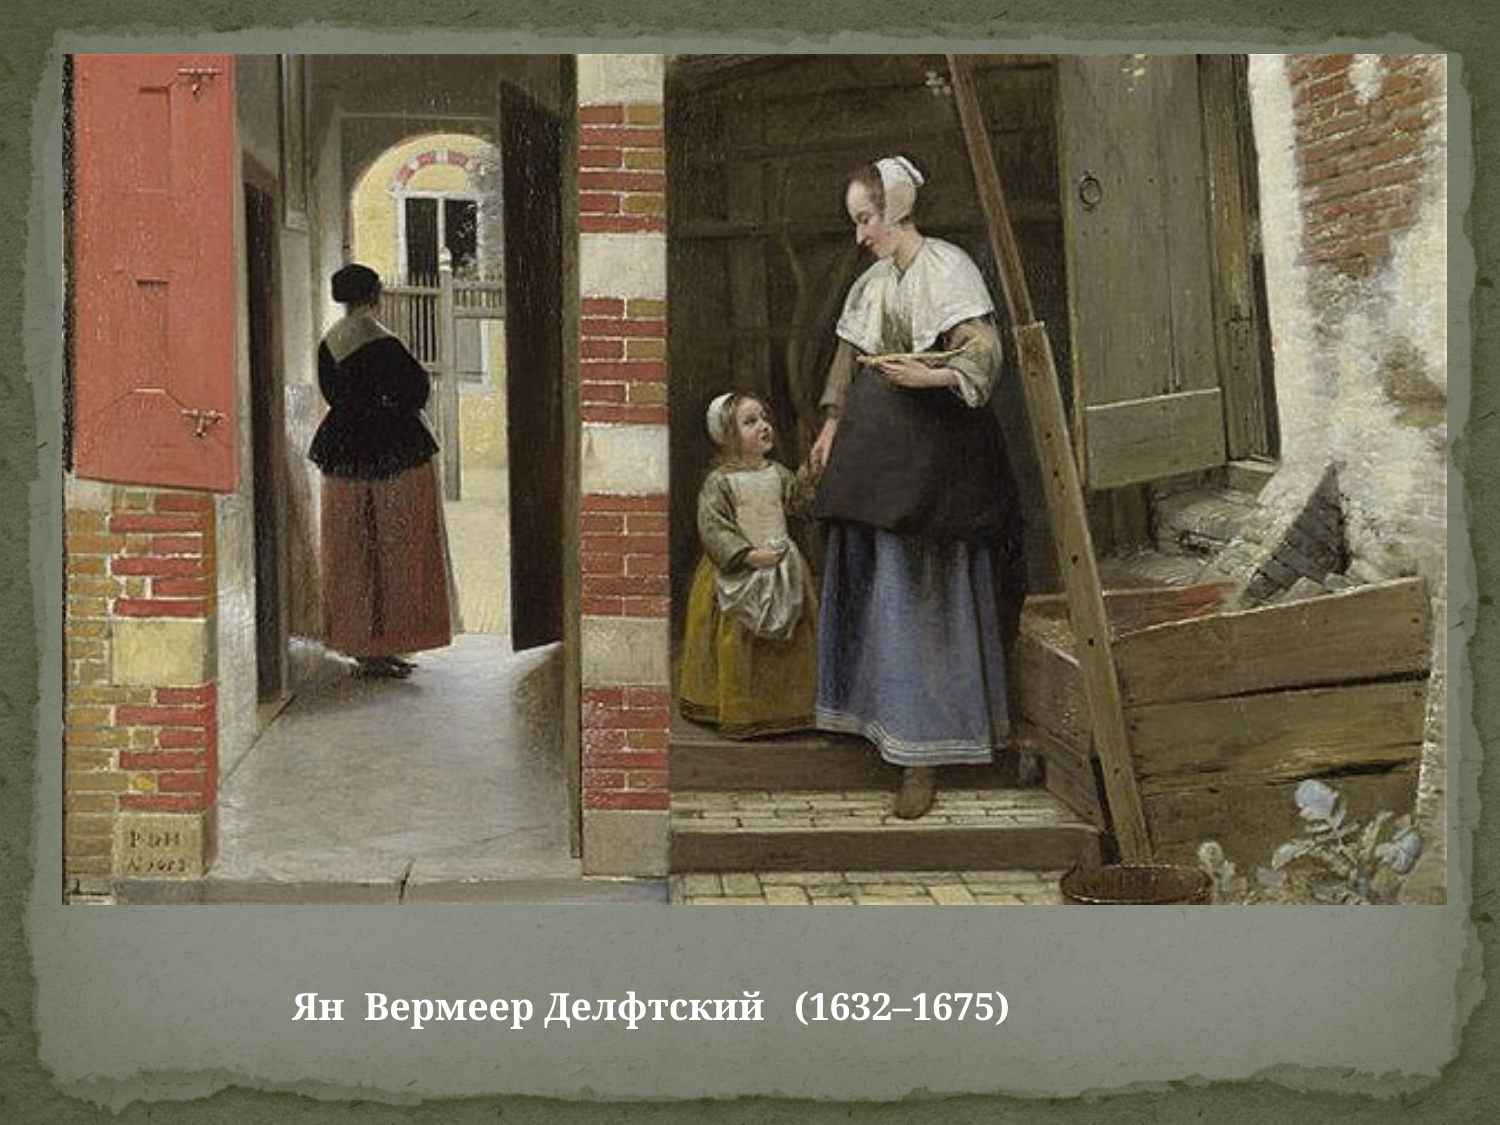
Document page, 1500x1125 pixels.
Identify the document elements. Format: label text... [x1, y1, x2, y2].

picture [62, 54, 1447, 905]
text_box Ян Вермеер Делфтский (1632–1675) [277, 975, 1028, 1081]
